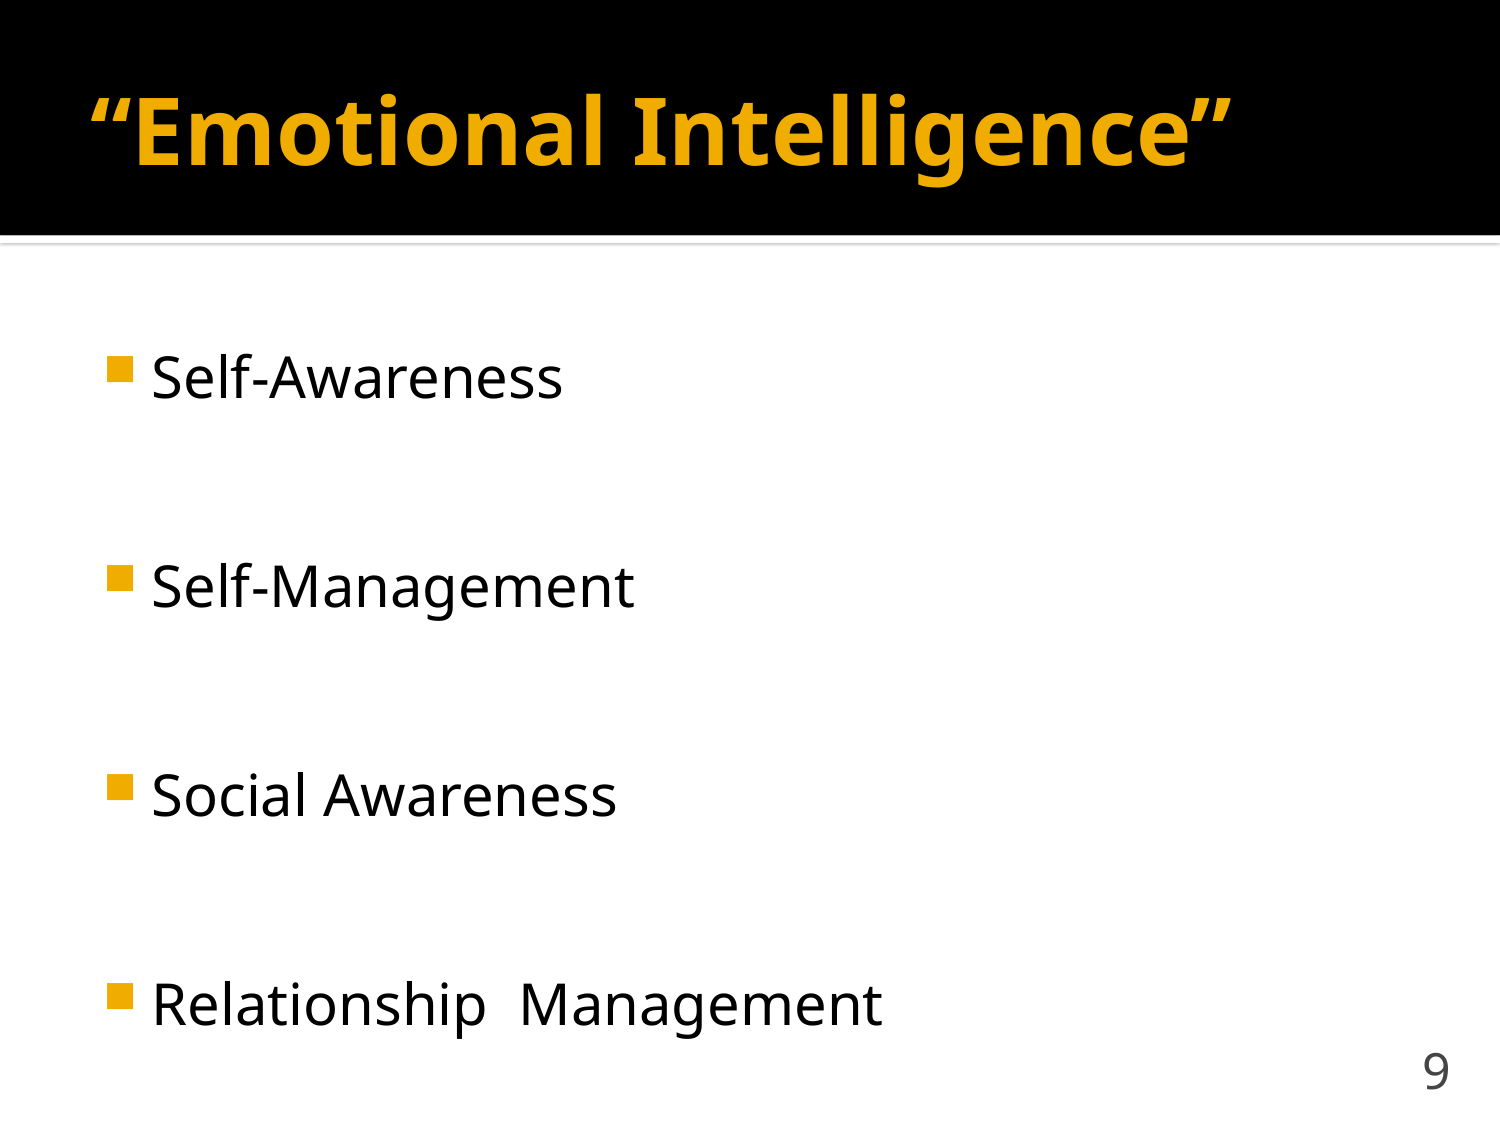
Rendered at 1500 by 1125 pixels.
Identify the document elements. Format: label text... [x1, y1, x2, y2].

title “Emotional Intelligence” [75, 25, 1425, 231]
slide_number 9 [1345, 1062, 1467, 1108]
list Self-Awareness Self-Management Social Awareness Relationship Management [75, 291, 1425, 1050]
